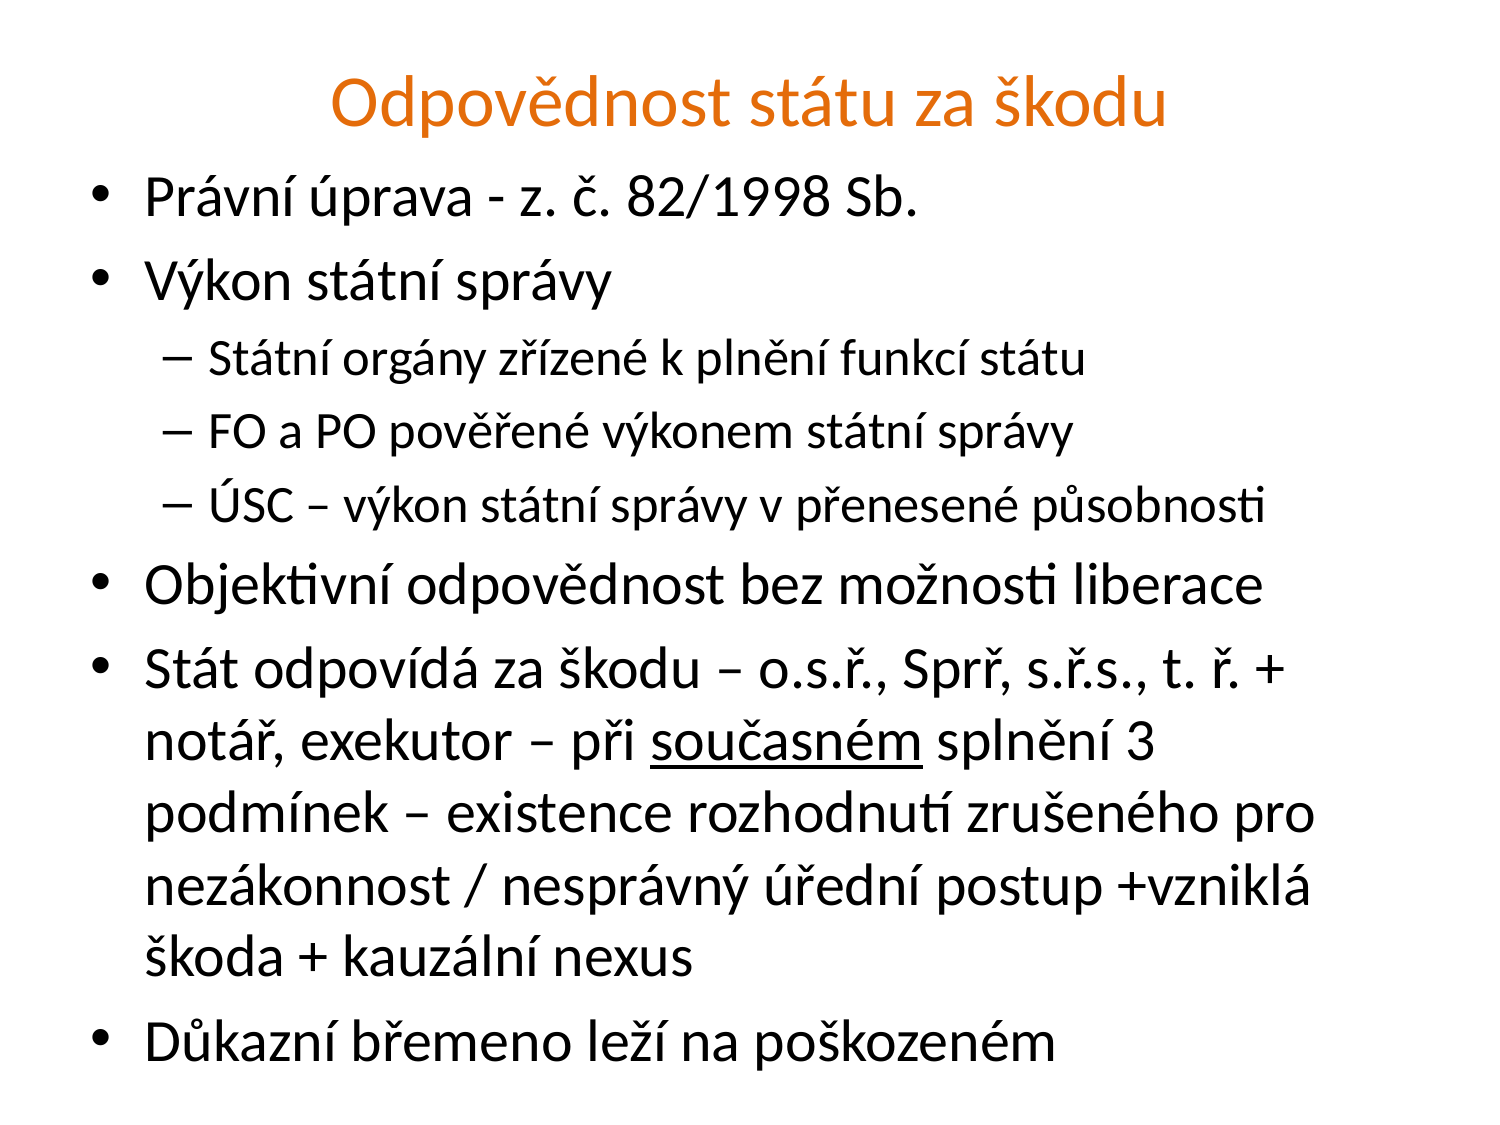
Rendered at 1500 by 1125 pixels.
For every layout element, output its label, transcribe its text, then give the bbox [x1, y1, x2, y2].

list Právní úprava - z. č. 82/1998 Sb. Výkon státní správy Státní orgány zřízené k plnění funkcí státu FO a PO pověřené výkonem státní správy ÚSC – výkon státní správy v přenesené působnosti Objektivní odpovědnost bez možnosti liberace Stát odpovídá za škodu – o.s.ř., Sprř, s.ř.s., t. ř. + notář, exekutor – při současném splnění 3 podmínek – existence rozhodnutí zrušeného pro nezákonnost / nesprávný úřední postup +vzniklá škoda + kauzální nexus Důkazní břemeno leží na poškozeném [75, 149, 1425, 1083]
title Odpovědnost státu za škodu [75, 45, 1425, 149]
